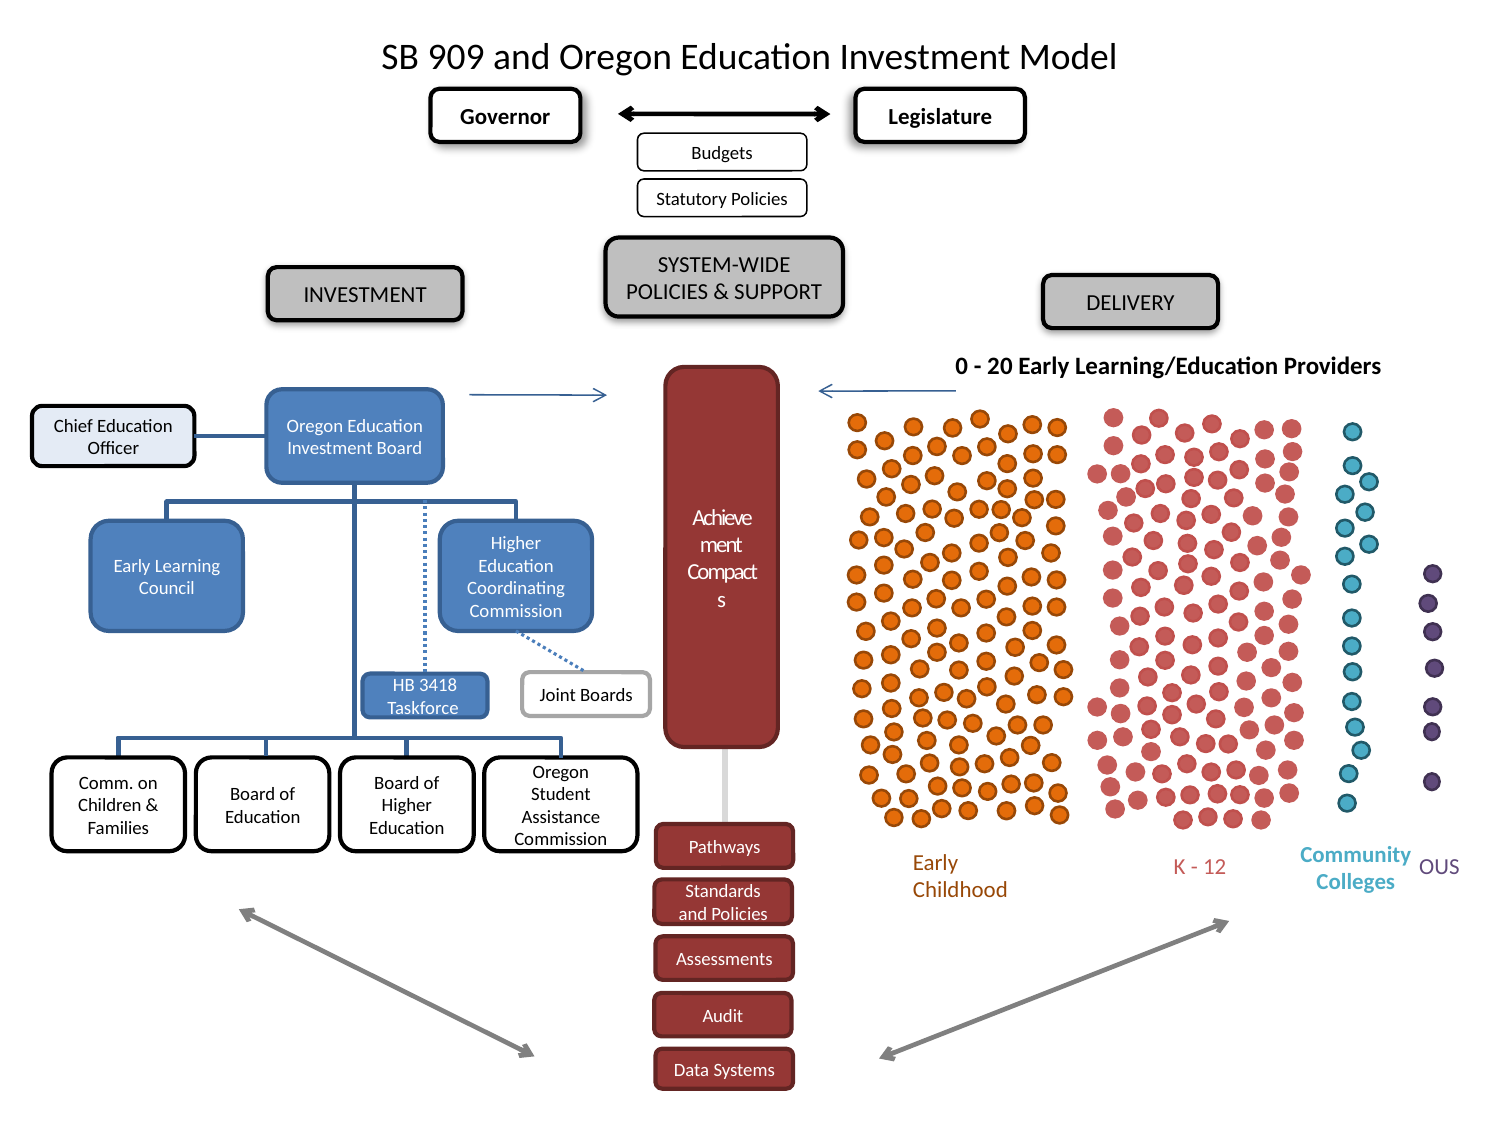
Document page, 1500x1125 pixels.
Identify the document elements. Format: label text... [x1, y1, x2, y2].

text_box [855, 468, 878, 490]
text_box [1006, 714, 1029, 736]
text_box [933, 682, 955, 703]
text_box [1040, 542, 1062, 564]
text_box Early Childhood [897, 840, 1073, 910]
text_box [898, 788, 920, 809]
text_box [973, 753, 996, 775]
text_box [878, 920, 1230, 1059]
text_box [1045, 489, 1067, 510]
text_box [914, 522, 936, 543]
text_box [927, 775, 949, 797]
text_box [1026, 684, 1048, 706]
text_box [975, 650, 997, 672]
text_box [1046, 417, 1068, 438]
text_box [918, 752, 941, 774]
text_box [1112, 727, 1118, 746]
text_box [880, 610, 902, 632]
text_box [873, 582, 895, 604]
text_box [997, 546, 1019, 568]
text_box [1109, 677, 1118, 698]
text_box [912, 707, 934, 729]
text_box [977, 781, 999, 802]
text_box [1104, 798, 1118, 820]
text_box [860, 734, 882, 756]
text_box Budgets [635, 131, 809, 173]
text_box [881, 744, 904, 765]
text_box [1023, 772, 1045, 794]
text_box Legislature [853, 86, 1028, 145]
text_box [1099, 776, 1118, 798]
text_box [968, 532, 990, 554]
text_box [925, 588, 947, 610]
text_box [1109, 615, 1118, 637]
text_box [996, 478, 1018, 500]
text_box [909, 658, 931, 680]
text_box [946, 481, 968, 503]
text_box [900, 474, 922, 495]
text_box [848, 529, 870, 551]
text_box Early Learning Council [88, 518, 246, 634]
text_box [1021, 595, 1043, 617]
text_box [926, 641, 948, 663]
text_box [241, 407, 280, 596]
text_box [941, 542, 963, 564]
text_box [908, 687, 930, 708]
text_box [1419, 565, 1444, 791]
text_box [859, 506, 881, 528]
text_box [895, 763, 917, 785]
text_box [1020, 734, 1042, 756]
text_box [1102, 525, 1118, 547]
text_box [950, 597, 972, 619]
text_box [1086, 696, 1108, 718]
text_box [997, 423, 1019, 445]
text_box [948, 756, 971, 778]
text_box [1045, 569, 1068, 591]
text_box [1102, 559, 1118, 581]
text_box Board of Education [193, 766, 332, 854]
text_box [1086, 729, 1108, 751]
text_box [1021, 414, 1043, 436]
text_box [1024, 795, 1046, 817]
text_box [846, 412, 868, 434]
text_box OUS [1404, 844, 1488, 887]
text_box [985, 725, 1007, 747]
text_box [1023, 489, 1045, 511]
text_box [893, 538, 915, 560]
text_box HB 3418 Taskforce [360, 671, 490, 720]
text_box [969, 408, 991, 430]
text_box [1022, 443, 1044, 465]
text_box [653, 823, 794, 1089]
text_box [976, 676, 998, 698]
text_box [1109, 463, 1118, 484]
text_box [1041, 752, 1063, 773]
text_box [1086, 463, 1108, 485]
text_box K - 12 [1112, 844, 1275, 887]
text_box Higher Education Coordinating Commission [437, 518, 595, 634]
text_box [988, 522, 1010, 544]
text_box [870, 787, 893, 809]
text_box [880, 644, 902, 666]
text_box [1045, 515, 1067, 537]
text_box [926, 435, 948, 457]
text_box [999, 747, 1021, 768]
text_box [873, 430, 896, 452]
text_box [1011, 507, 1033, 529]
text_box Chief Education Officer [29, 403, 197, 469]
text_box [530, 616, 572, 687]
text_box [881, 458, 903, 480]
text_box 0 - 20 Early Learning/Education Providers [940, 342, 1398, 388]
text_box [996, 453, 1018, 474]
text_box [1109, 649, 1118, 670]
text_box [117, 737, 562, 758]
text_box [948, 734, 970, 756]
text_box [936, 709, 958, 731]
text_box [883, 807, 905, 828]
text_box Oregon Education Investment Board [264, 387, 445, 485]
text_box [1048, 804, 1071, 826]
text_box [1097, 500, 1118, 521]
text_box [1022, 467, 1044, 489]
text_box [1028, 652, 1050, 674]
text_box [976, 436, 998, 458]
text_box Joint Boards [520, 670, 653, 719]
text_box [1102, 587, 1118, 609]
text_box [902, 445, 924, 467]
text_box [1045, 596, 1068, 618]
text_box Board of Higher Education [337, 766, 476, 854]
text_box Governor [428, 86, 583, 145]
text_box [995, 606, 1018, 628]
text_box [1014, 530, 1036, 551]
text_box [948, 659, 970, 681]
text_box SYSTEM-WIDE POLICIES & SUPPORT [604, 236, 844, 318]
text_box [919, 552, 941, 573]
text_box [851, 678, 873, 700]
text_box [942, 417, 964, 439]
text_box [975, 588, 997, 610]
text_box [995, 800, 1018, 822]
text_box [996, 575, 1018, 597]
text_box [1102, 435, 1118, 457]
text_box Community Colleges [1275, 831, 1437, 902]
text_box [941, 569, 963, 591]
text_box [846, 439, 868, 461]
text_box [957, 800, 979, 822]
text_box SB 909 and Oregon Education Investment Model [0, 25, 1500, 85]
text_box [901, 597, 923, 619]
text_box [900, 628, 922, 650]
text_box [855, 620, 877, 642]
text_box [873, 554, 895, 576]
text_box [875, 486, 897, 508]
text_box [1046, 444, 1068, 466]
text_box [1109, 703, 1118, 724]
text_box [1052, 659, 1075, 680]
text_box [910, 808, 932, 830]
text_box [990, 499, 1012, 520]
text_box Comm. on Children & Families [49, 755, 188, 854]
text_box [1045, 634, 1068, 656]
text_box [873, 527, 895, 549]
text_box [923, 465, 946, 487]
text_box [968, 498, 990, 520]
text_box [902, 568, 924, 590]
text_box [1052, 686, 1075, 708]
text_box [951, 445, 973, 466]
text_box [415, 420, 455, 583]
text_box [895, 503, 917, 524]
text_box Achievement Compacts [663, 364, 780, 750]
text_box [852, 708, 875, 730]
text_box [1020, 566, 1043, 588]
text_box INVESTMENT [266, 266, 464, 322]
text_box [951, 777, 973, 799]
text_box [955, 688, 978, 710]
text_box [845, 564, 868, 586]
text_box [976, 470, 998, 492]
text_box [880, 672, 902, 694]
text_box [852, 649, 875, 671]
text_box [1032, 714, 1054, 736]
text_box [1123, 409, 1310, 829]
text_box [1003, 665, 1025, 687]
text_box Statutory Policies [635, 176, 809, 219]
text_box [926, 617, 948, 639]
text_box [921, 498, 943, 520]
text_box [881, 698, 903, 719]
text_box [943, 507, 965, 529]
text_box Oregon Student Assistance Commission [482, 755, 640, 854]
text_box [858, 764, 880, 786]
text_box [931, 798, 953, 820]
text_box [1336, 423, 1379, 812]
text_box DELIVERY [1042, 274, 1219, 329]
text_box [962, 712, 984, 734]
text_box [995, 693, 1017, 715]
text_box [975, 622, 997, 644]
text_box [1000, 773, 1022, 795]
text_box [916, 730, 938, 751]
text_box [1004, 636, 1026, 658]
text_box [948, 632, 970, 654]
text_box [1021, 620, 1043, 641]
text_box [845, 591, 868, 613]
text_box [1096, 754, 1118, 776]
text_box [902, 416, 925, 438]
text_box [968, 560, 990, 582]
text_box [1047, 782, 1069, 804]
text_box [1102, 407, 1121, 429]
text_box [242, 901, 531, 1065]
text_box [883, 721, 905, 743]
